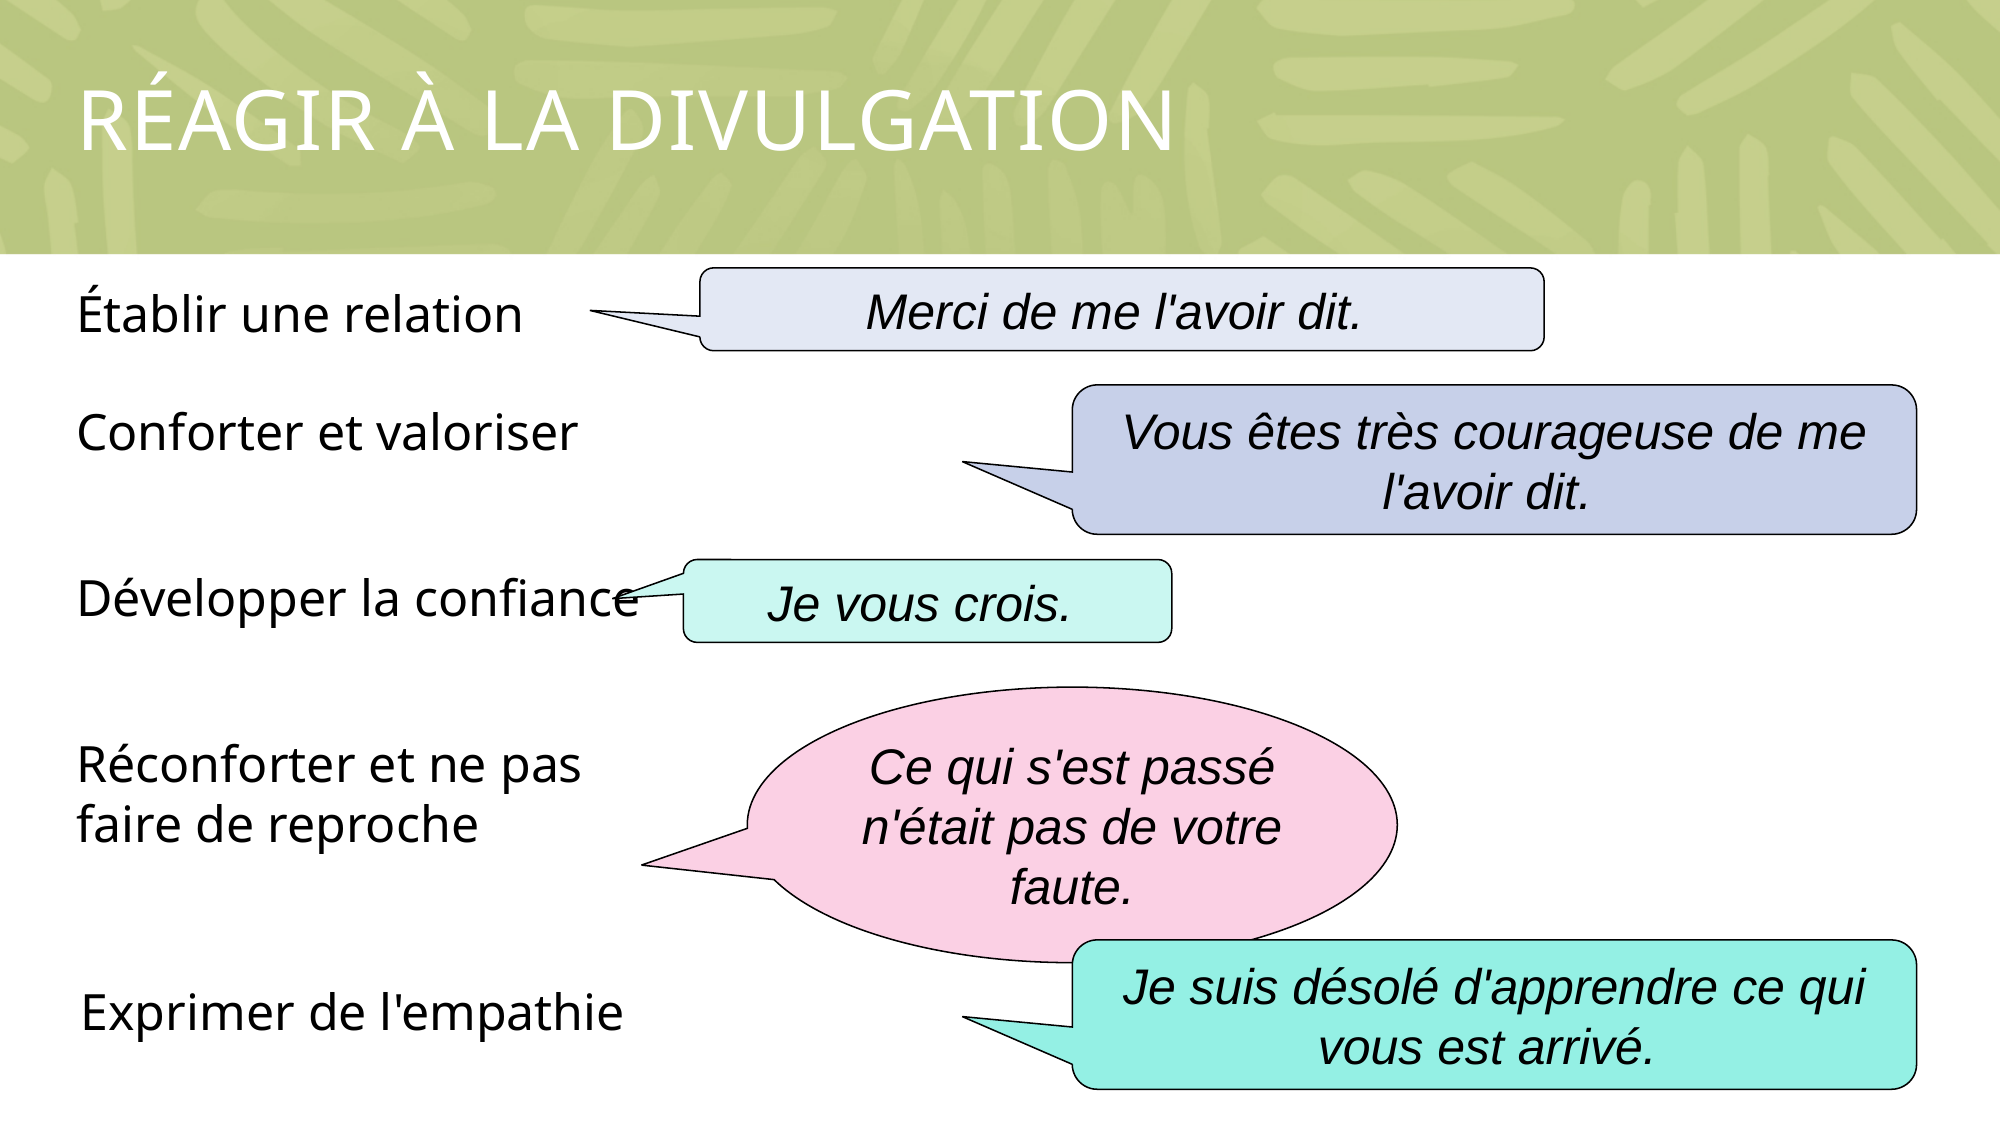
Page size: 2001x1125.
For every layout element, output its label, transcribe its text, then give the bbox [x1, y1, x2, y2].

text_box Exprimer de l'empathie [65, 973, 700, 1049]
text_box Merci de me l'avoir dit. [589, 267, 1545, 351]
picture [0, 0, 2000, 1125]
text_box Je vous crois. [612, 559, 1172, 643]
text_box Je suis désolé d'apprendre ce qui vous est arrivé. [962, 939, 1917, 1090]
title RÉAGIR À LA DIVULGATION [61, 33, 1938, 220]
text_box Ce qui s'est passé n'était pas de votre faute. [641, 687, 1398, 963]
text_box Vous êtes très courageuse de me l'avoir dit. [962, 384, 1917, 535]
text_box Conforter et valoriser [61, 393, 928, 469]
text_box Développer la confiance [61, 559, 693, 635]
text_box Établir une relation [61, 275, 709, 351]
text_box Réconforter et ne pas faire de reproche [61, 725, 696, 860]
